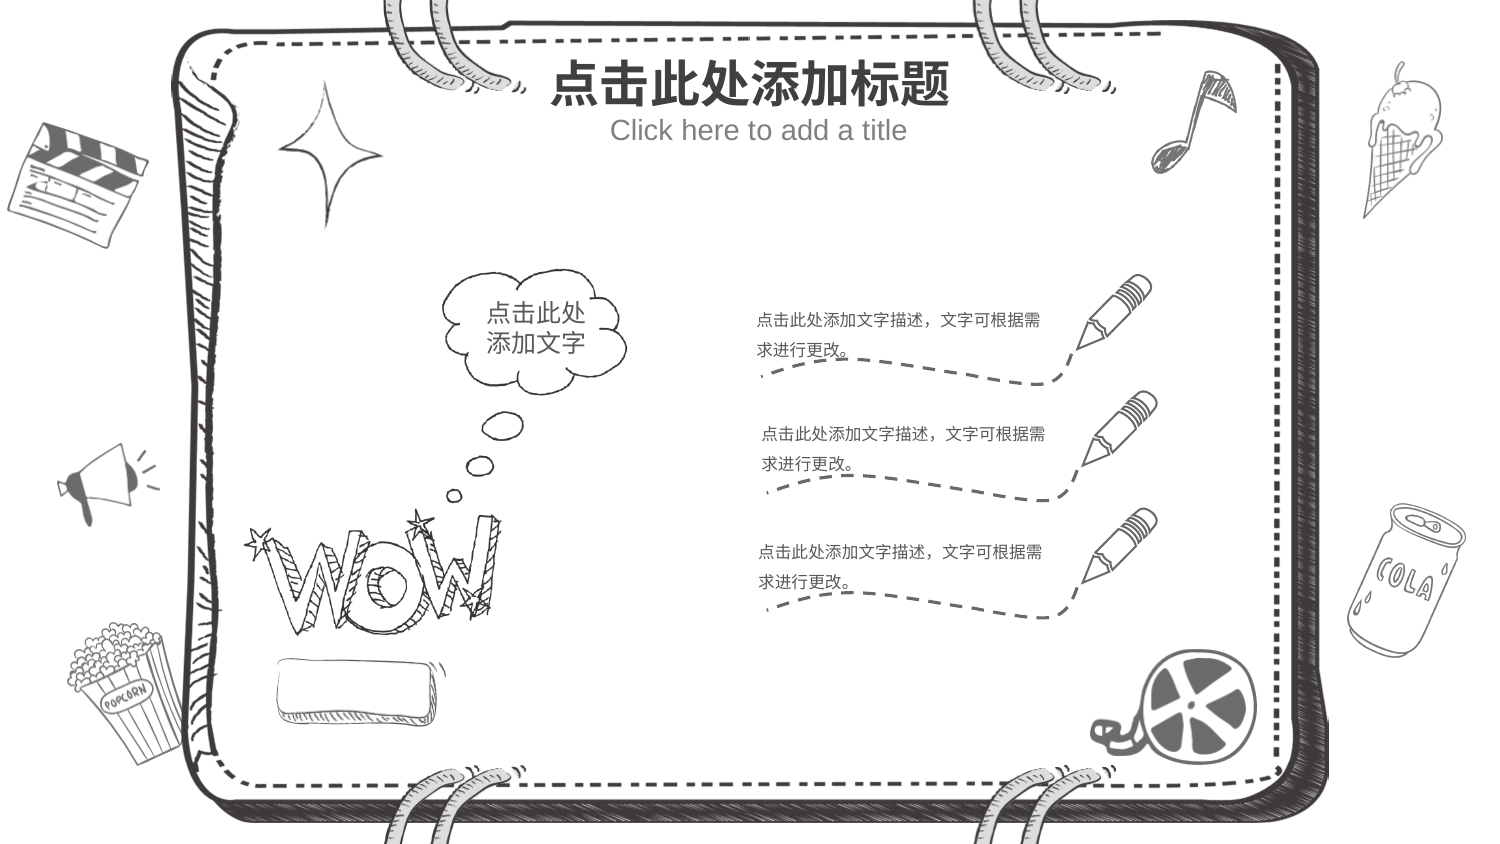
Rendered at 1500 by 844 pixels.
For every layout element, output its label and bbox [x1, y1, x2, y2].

picture [7, 122, 149, 249]
picture [1347, 503, 1466, 659]
picture [57, 443, 160, 527]
picture [1363, 61, 1443, 220]
picture [66, 0, 1329, 844]
text_box [507, 45, 993, 155]
